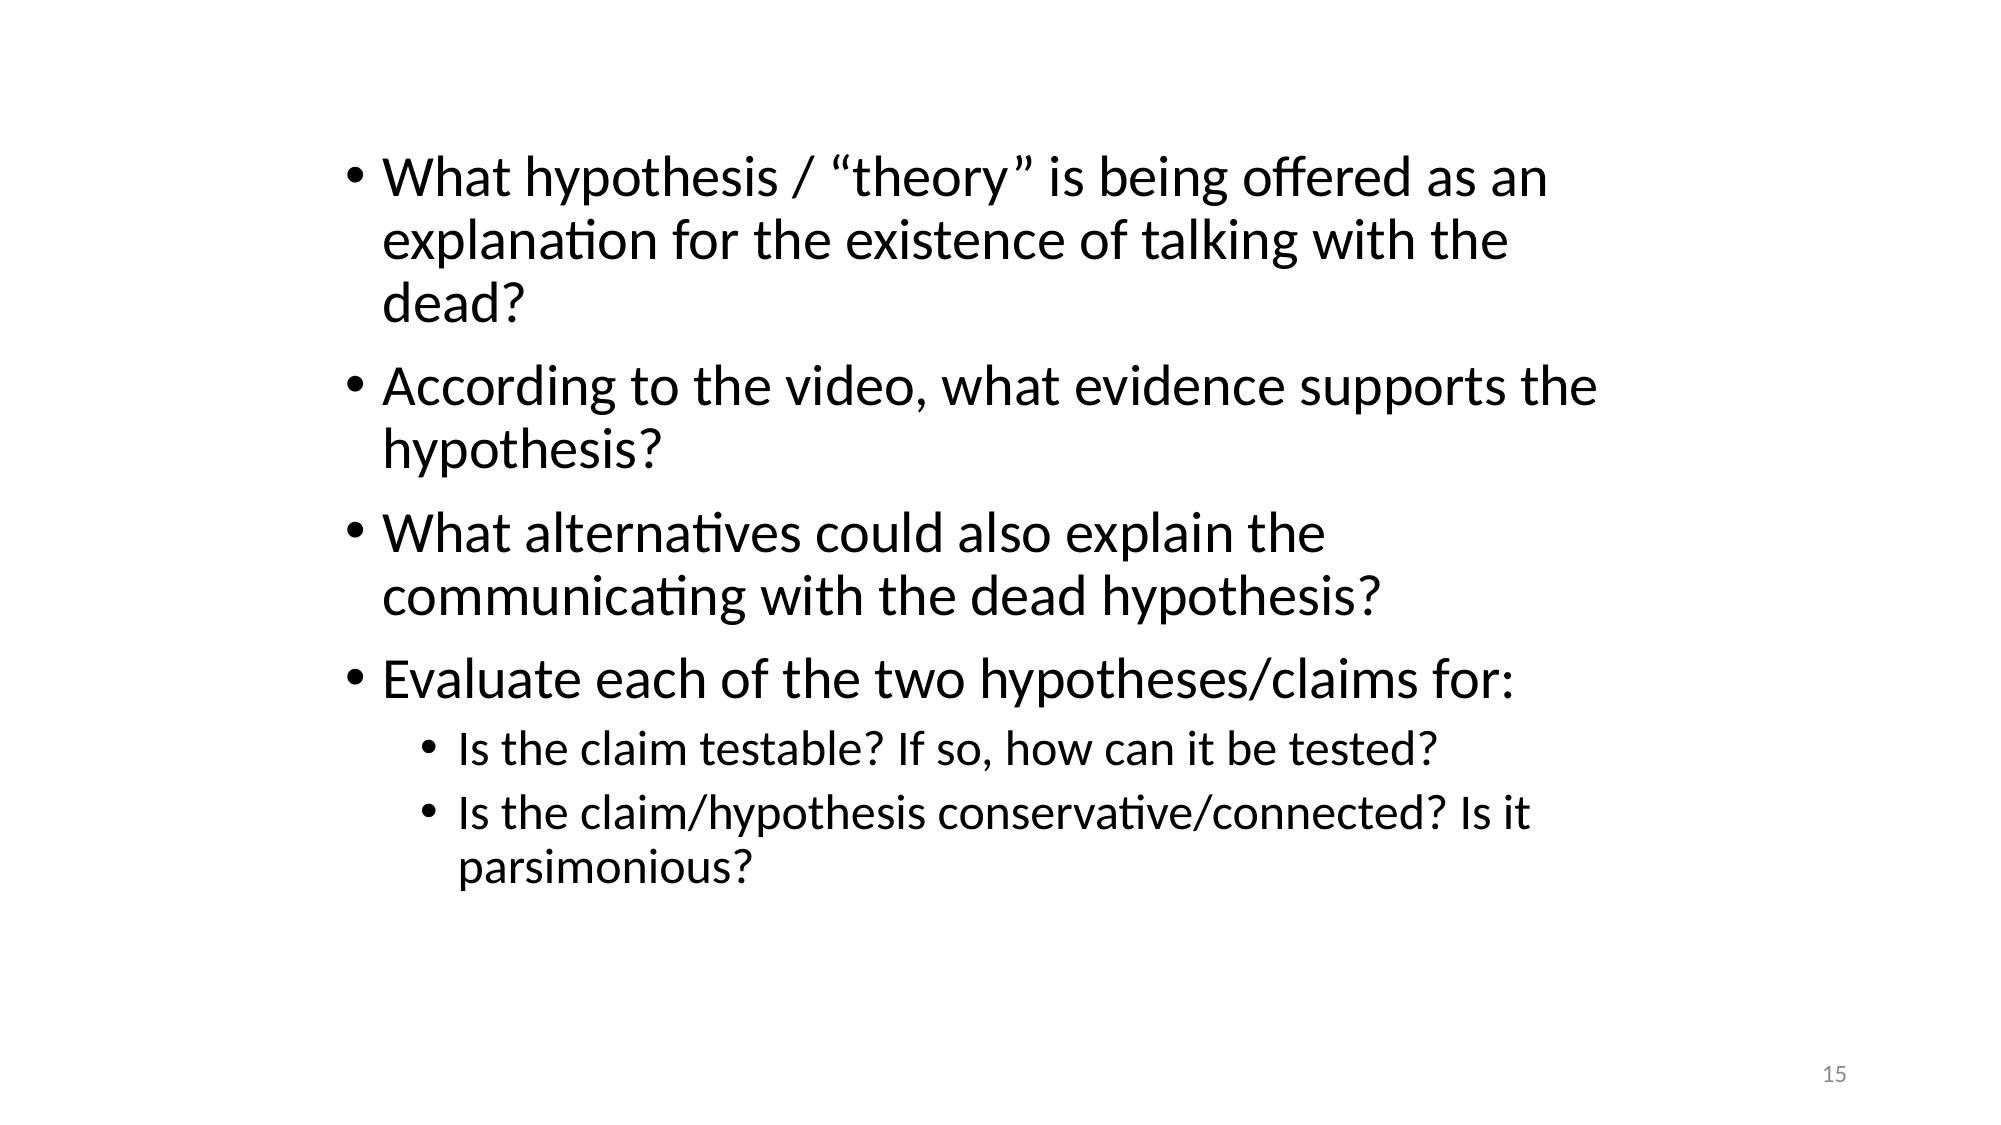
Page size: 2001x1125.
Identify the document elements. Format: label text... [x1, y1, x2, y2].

list What hypothesis / “theory” is being offered as an explanation for the existence of talking with the dead? According to the video, what evidence supports the hypothesis? What alternatives could also explain the communicating with the dead hypothesis? Evaluate each of the two hypotheses/claims for: Is the claim testable? If so, how can it be tested? Is the claim/hypothesis conservative/connected? Is it parsimonious? [330, 138, 1670, 936]
slide_number 15 [1412, 1042, 1863, 1103]
